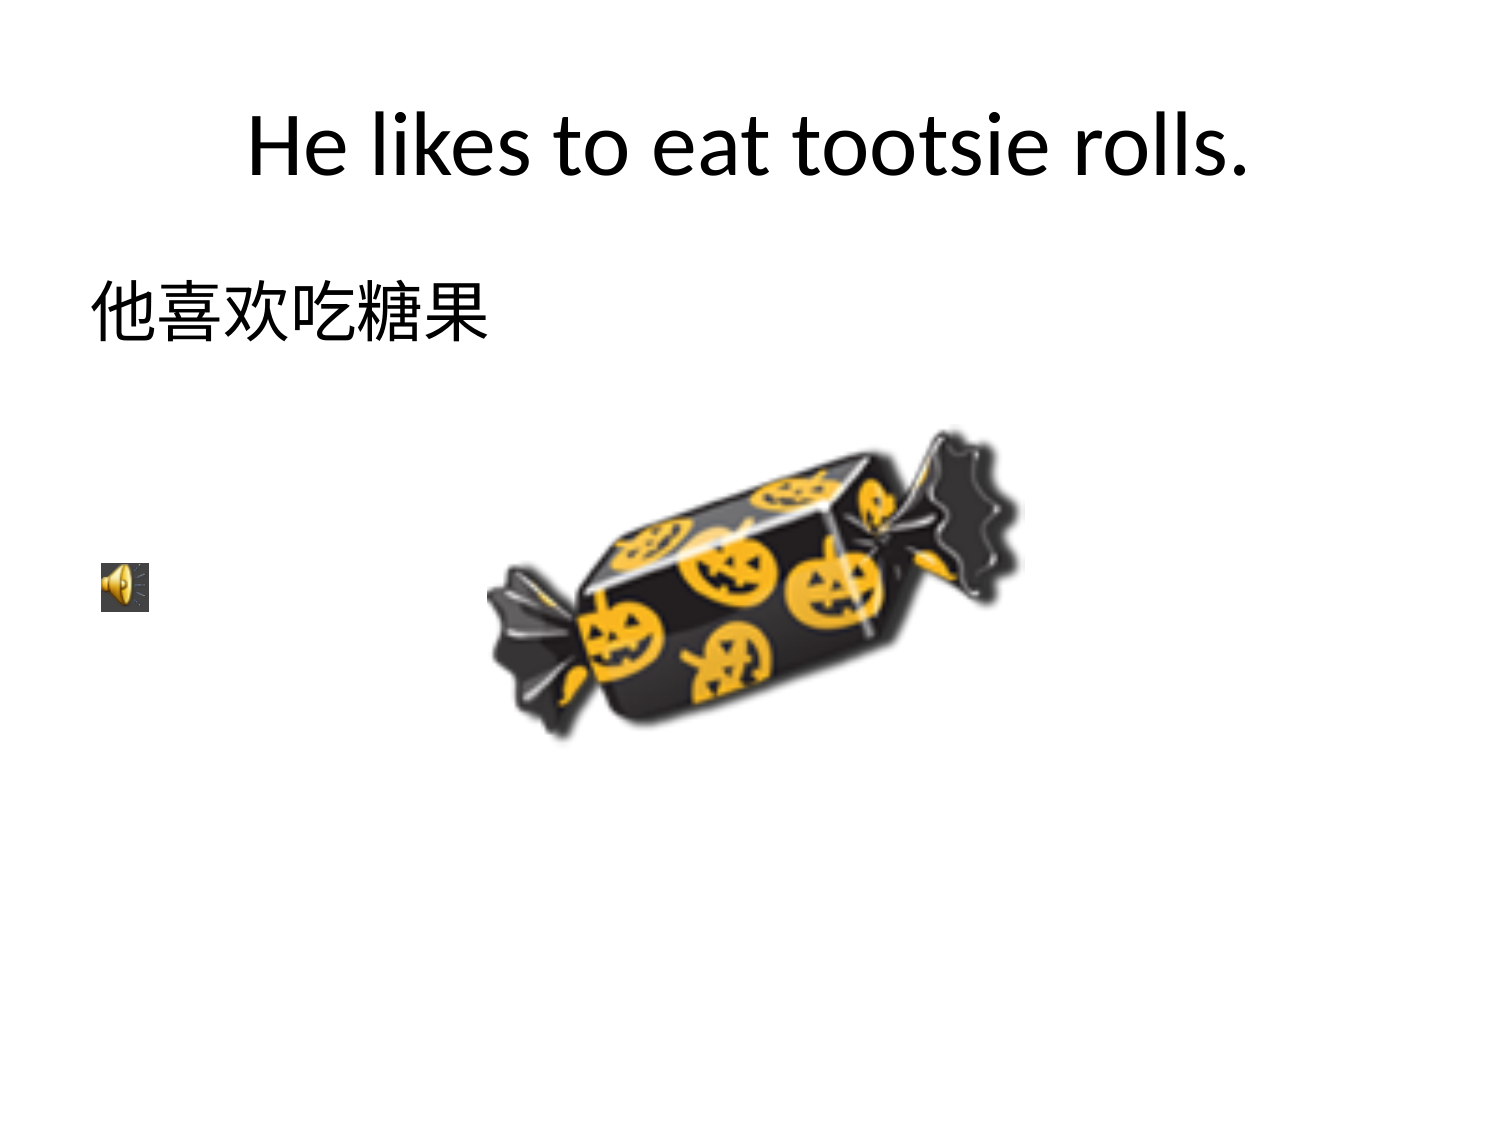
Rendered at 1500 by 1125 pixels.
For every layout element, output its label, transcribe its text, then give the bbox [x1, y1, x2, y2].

picture [487, 424, 1026, 765]
list 他喜欢吃糖果 [75, 262, 1425, 1005]
picture [99, 562, 151, 613]
title He likes to eat tootsie rolls. [75, 45, 1425, 233]
